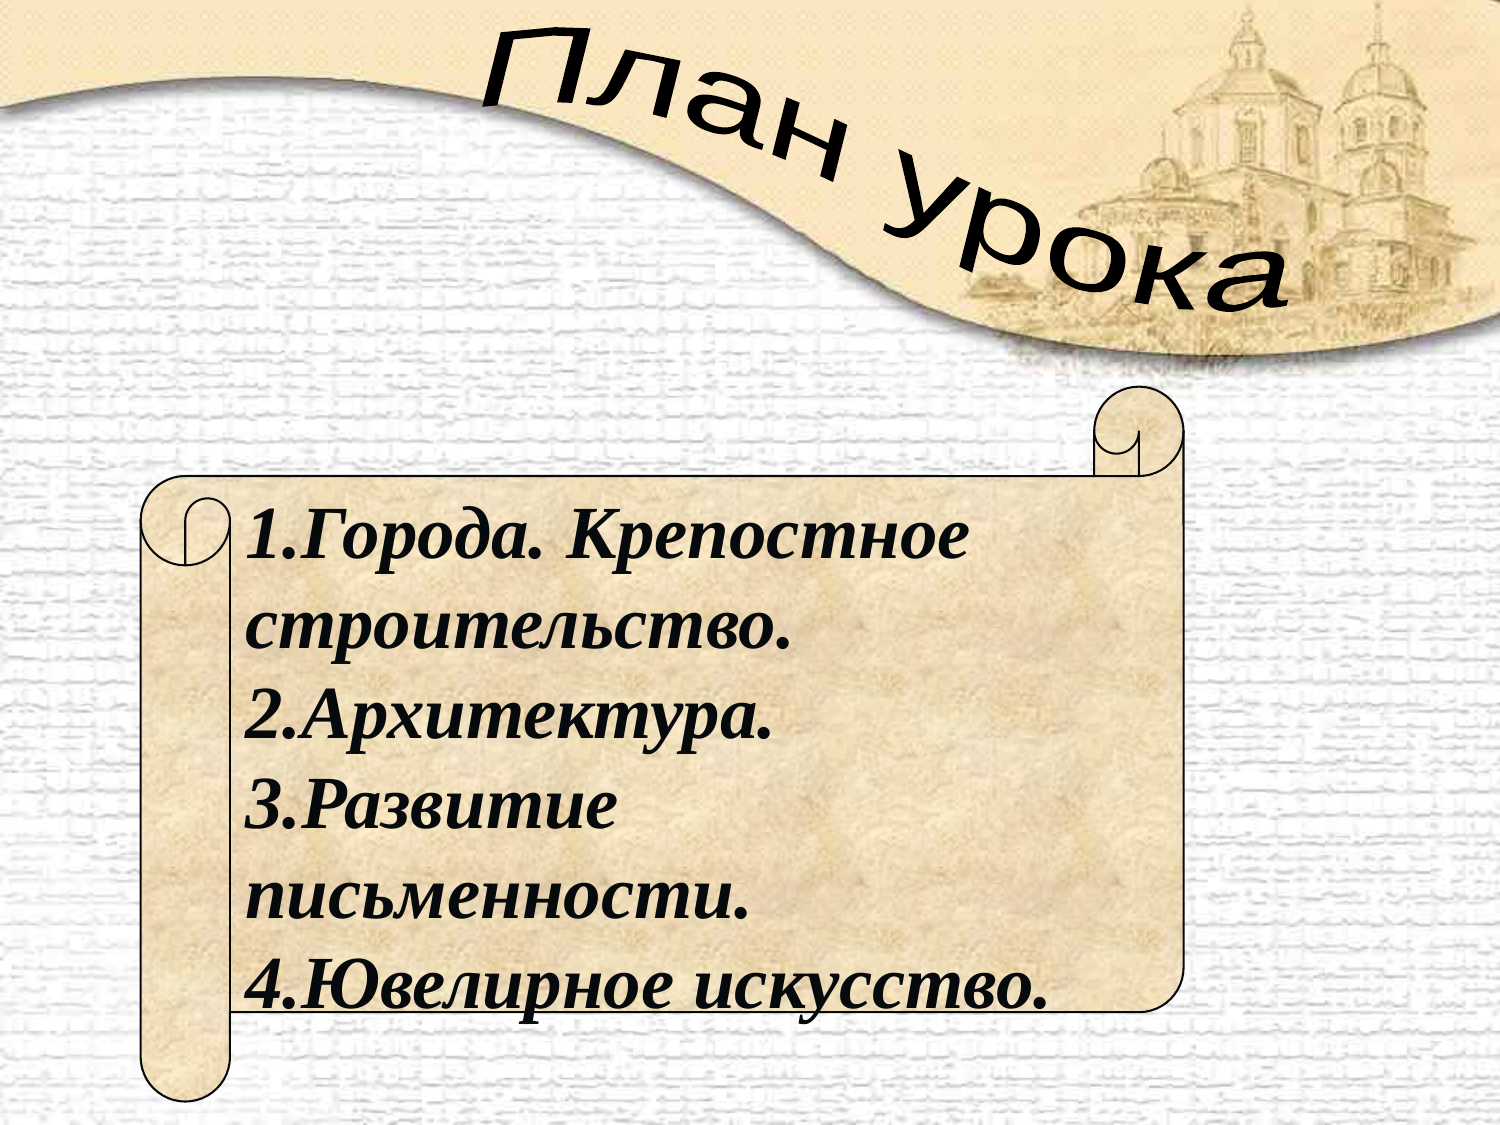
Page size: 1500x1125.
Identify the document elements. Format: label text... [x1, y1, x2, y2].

text_box 1.Города. Крепостное строительство. 2.Архитектура. 3.Развитие письменности. 4.Ювелирное искусство. [140, 386, 1184, 1102]
picture [0, 0, 1500, 1125]
